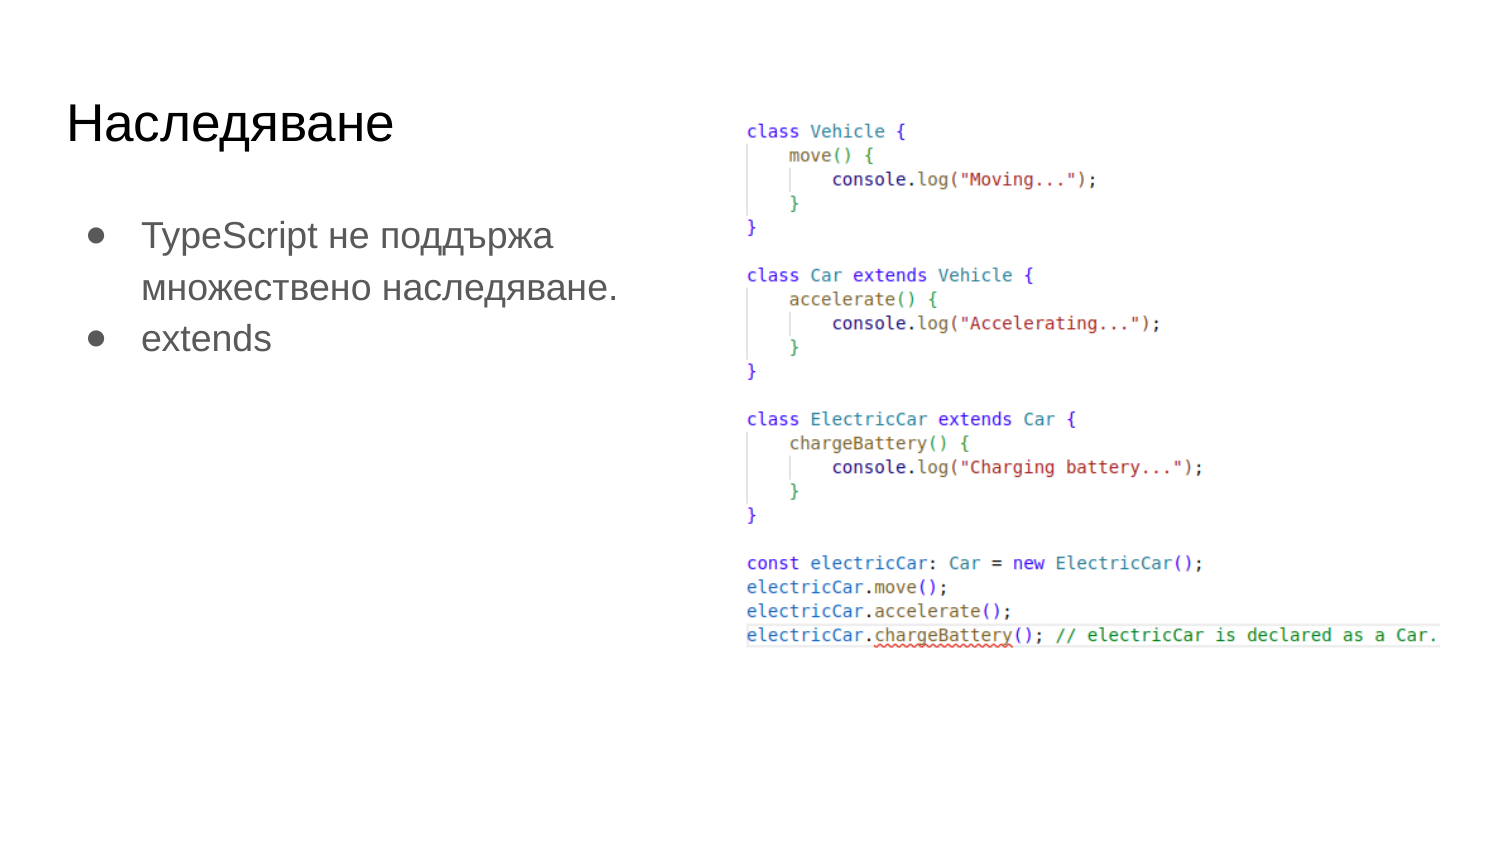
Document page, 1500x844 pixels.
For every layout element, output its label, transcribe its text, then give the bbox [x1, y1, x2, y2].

title Наследяване [51, 72, 1449, 167]
list TypeScript не поддържа множествено наследяване. extends [51, 189, 750, 750]
picture [738, 119, 1440, 683]
